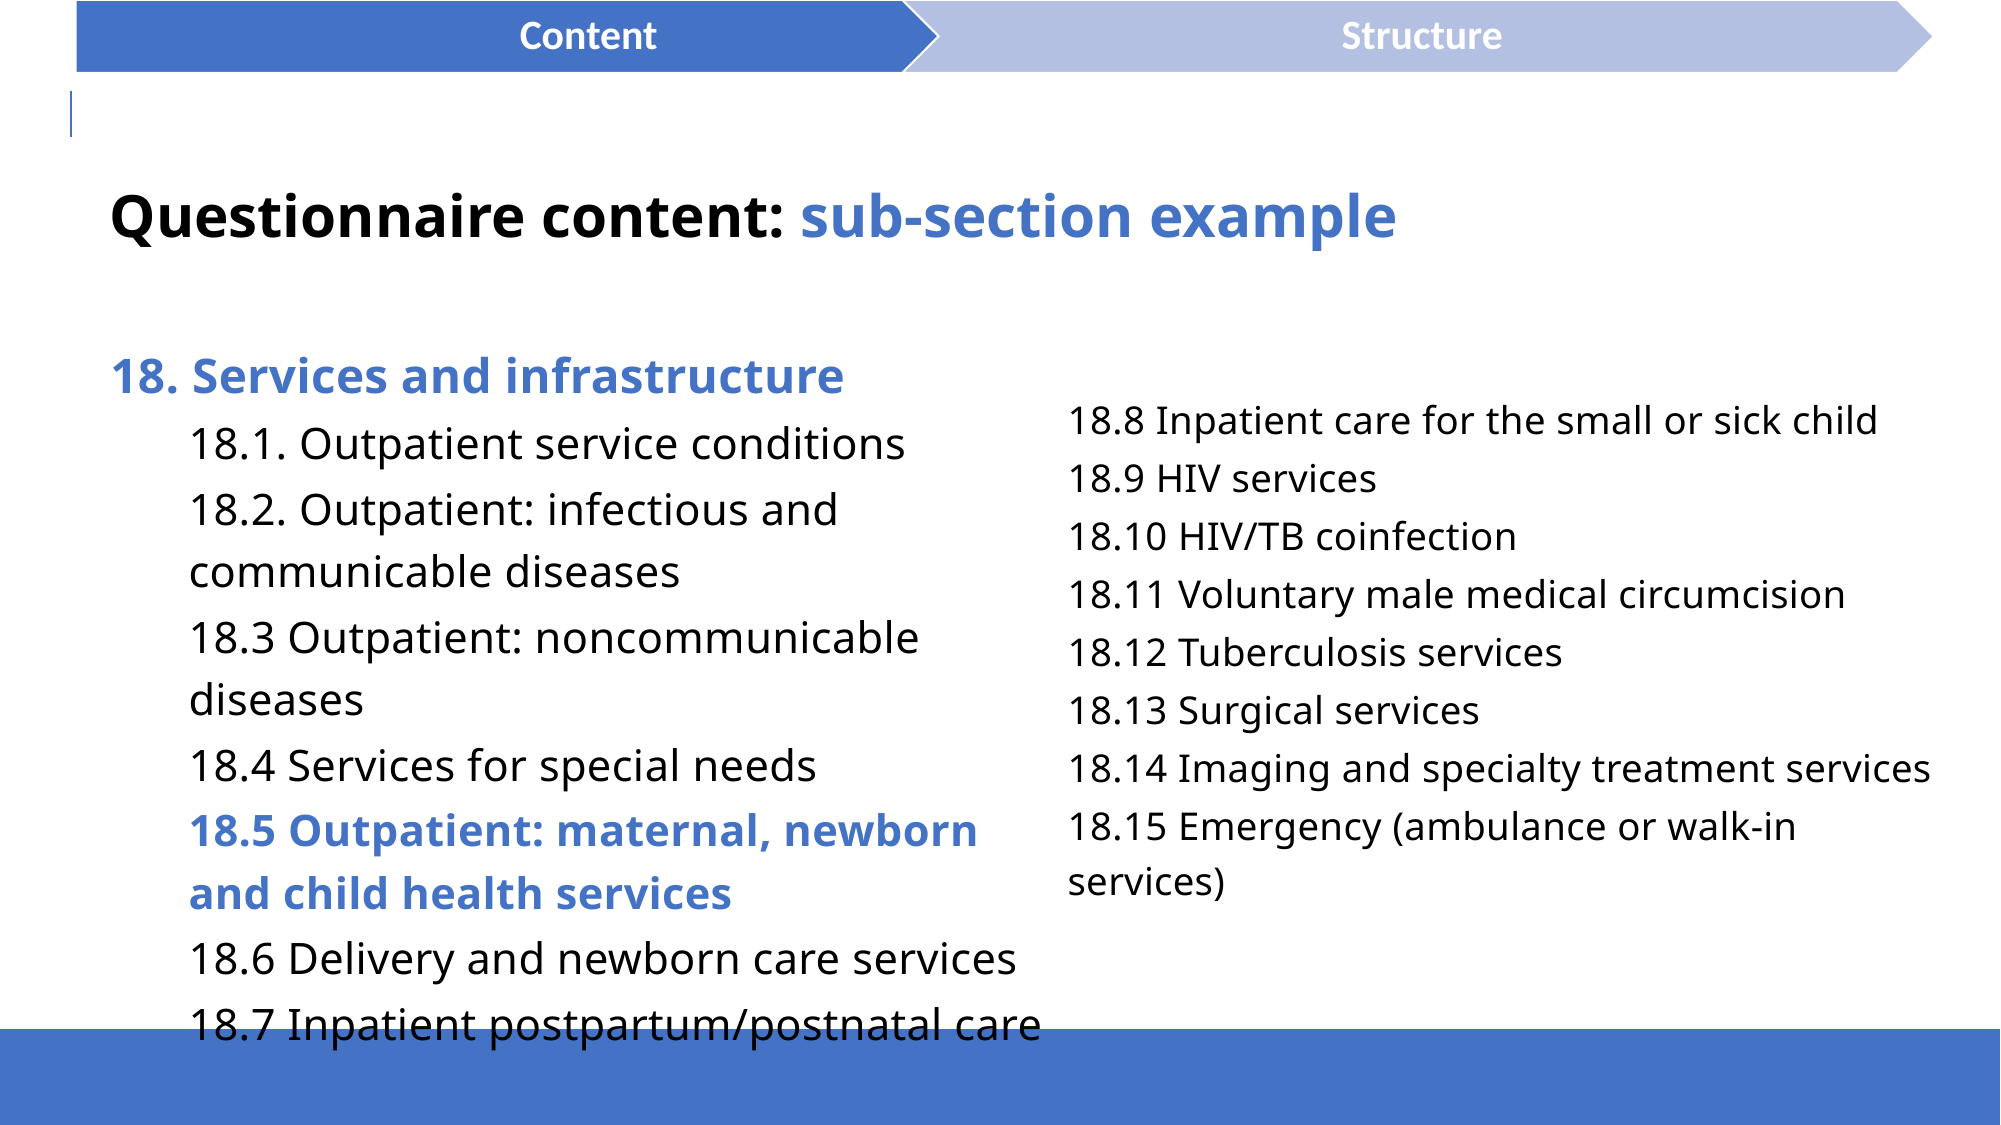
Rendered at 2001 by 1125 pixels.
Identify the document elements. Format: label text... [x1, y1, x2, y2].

text_box 18. Services and infrastructure 18.1. Outpatient service conditions 18.2. Outpatient: infectious and communicable diseases 18.3 Outpatient: noncommunicable diseases 18.4 Services for special needs 18.5 Outpatient: maternal, newborn and child health services 18.6 Delivery and newborn care services 18.7 Inpatient postpartum/postnatal care [66, 300, 1066, 1088]
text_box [75, 0, 1936, 73]
text_box 18.8 Inpatient care for the small or sick child 18.9 HIV services 18.10 HIV/TB coinfection 18.11 Voluntary male medical circumcision 18.12 Tuberculosis services 18.13 Surgical services 18.14 Imaging and specialty treatment services 18.15 Emergency (ambulance or walk-in services) [957, 356, 1957, 1023]
list Questionnaire content: sub-section example [94, 171, 1549, 259]
